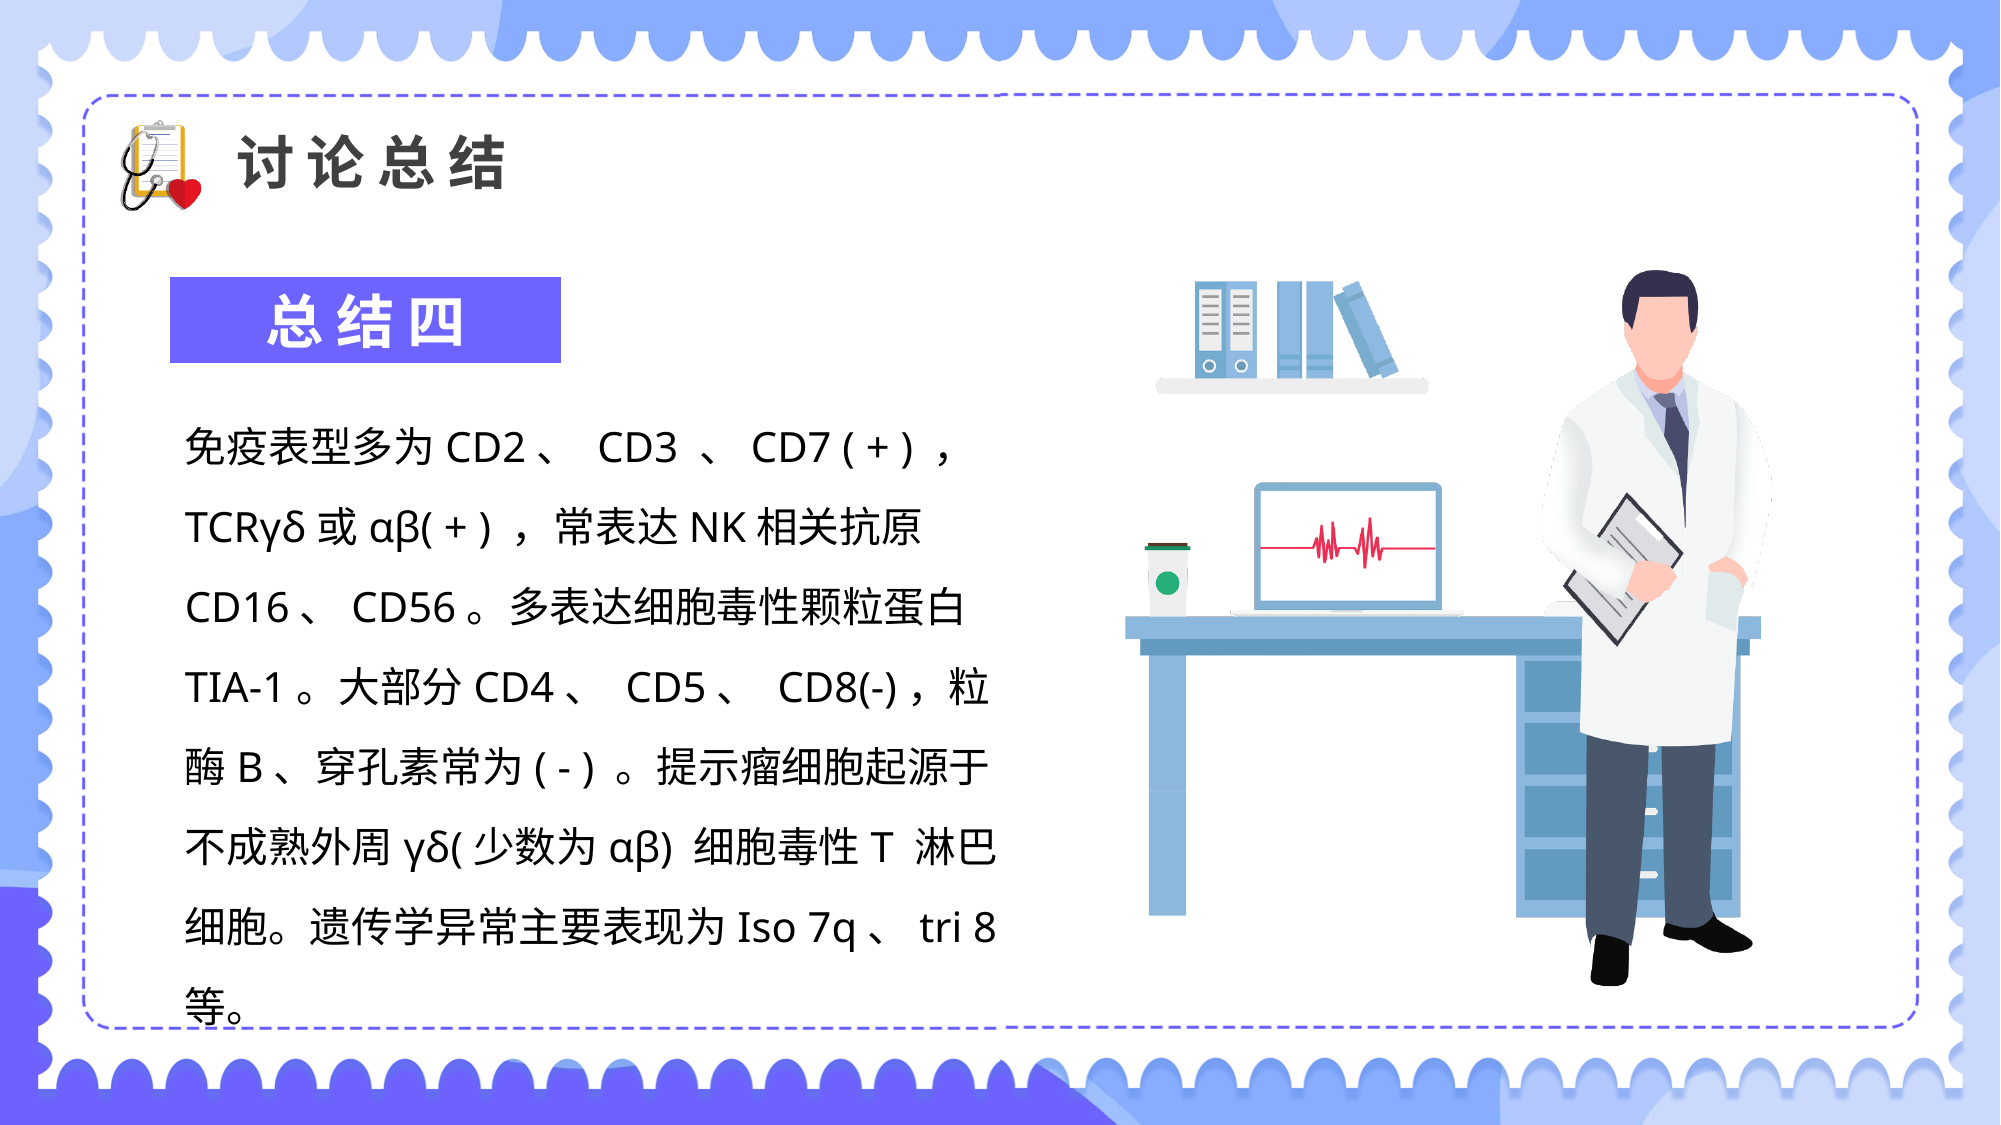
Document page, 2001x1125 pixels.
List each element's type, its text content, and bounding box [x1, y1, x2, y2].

text_box 讨论总结 [221, 118, 522, 204]
text_box 免疫表型多为CD2、 CD3 、CD7 ( + ) ， TCRγδ或αβ( + ) ，常表达NK相关抗原CD16、CD56。多表达细胞毒性颗粒蛋白TIA-1。大部分CD4、 CD5、 CD8(-)，粒酶B、穿孔素常为( - ) 。提示瘤细胞起源于不成熟外周γδ(少数为αβ) 细胞毒性T 淋巴细胞。遗传学异常主要表现为Iso 7q、tri 8 等。 [170, 383, 1030, 1039]
text_box 总结四 [170, 277, 561, 363]
picture [0, 0, 2000, 1125]
